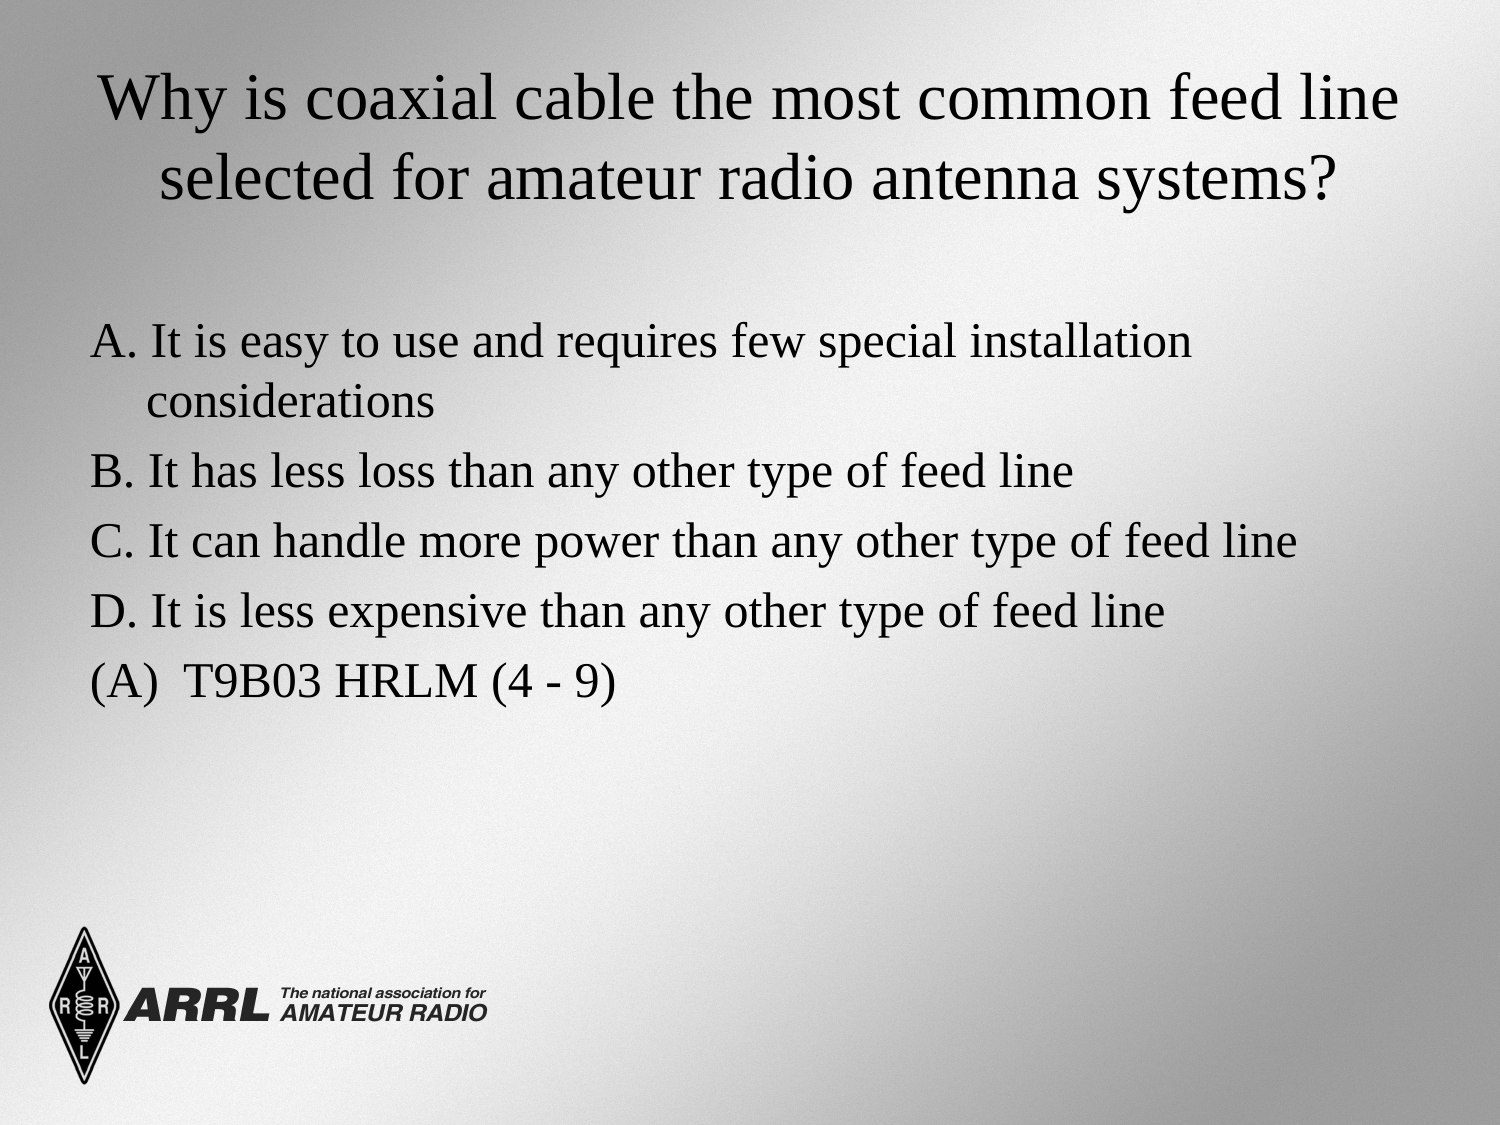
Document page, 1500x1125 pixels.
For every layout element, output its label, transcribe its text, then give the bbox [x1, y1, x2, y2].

title Why is coaxial cable the most common feed line selected for amateur radio antenna systems? [75, 45, 1425, 233]
picture [0, 0, 1500, 1125]
list A. It is easy to use and requires few special installation considerations B. It has less loss than any other type of feed line C. It can handle more power than any other type of feed line D. It is less expensive than any other type of feed line (A) T9B03 HRLM (4 - 9) [75, 299, 1425, 1005]
